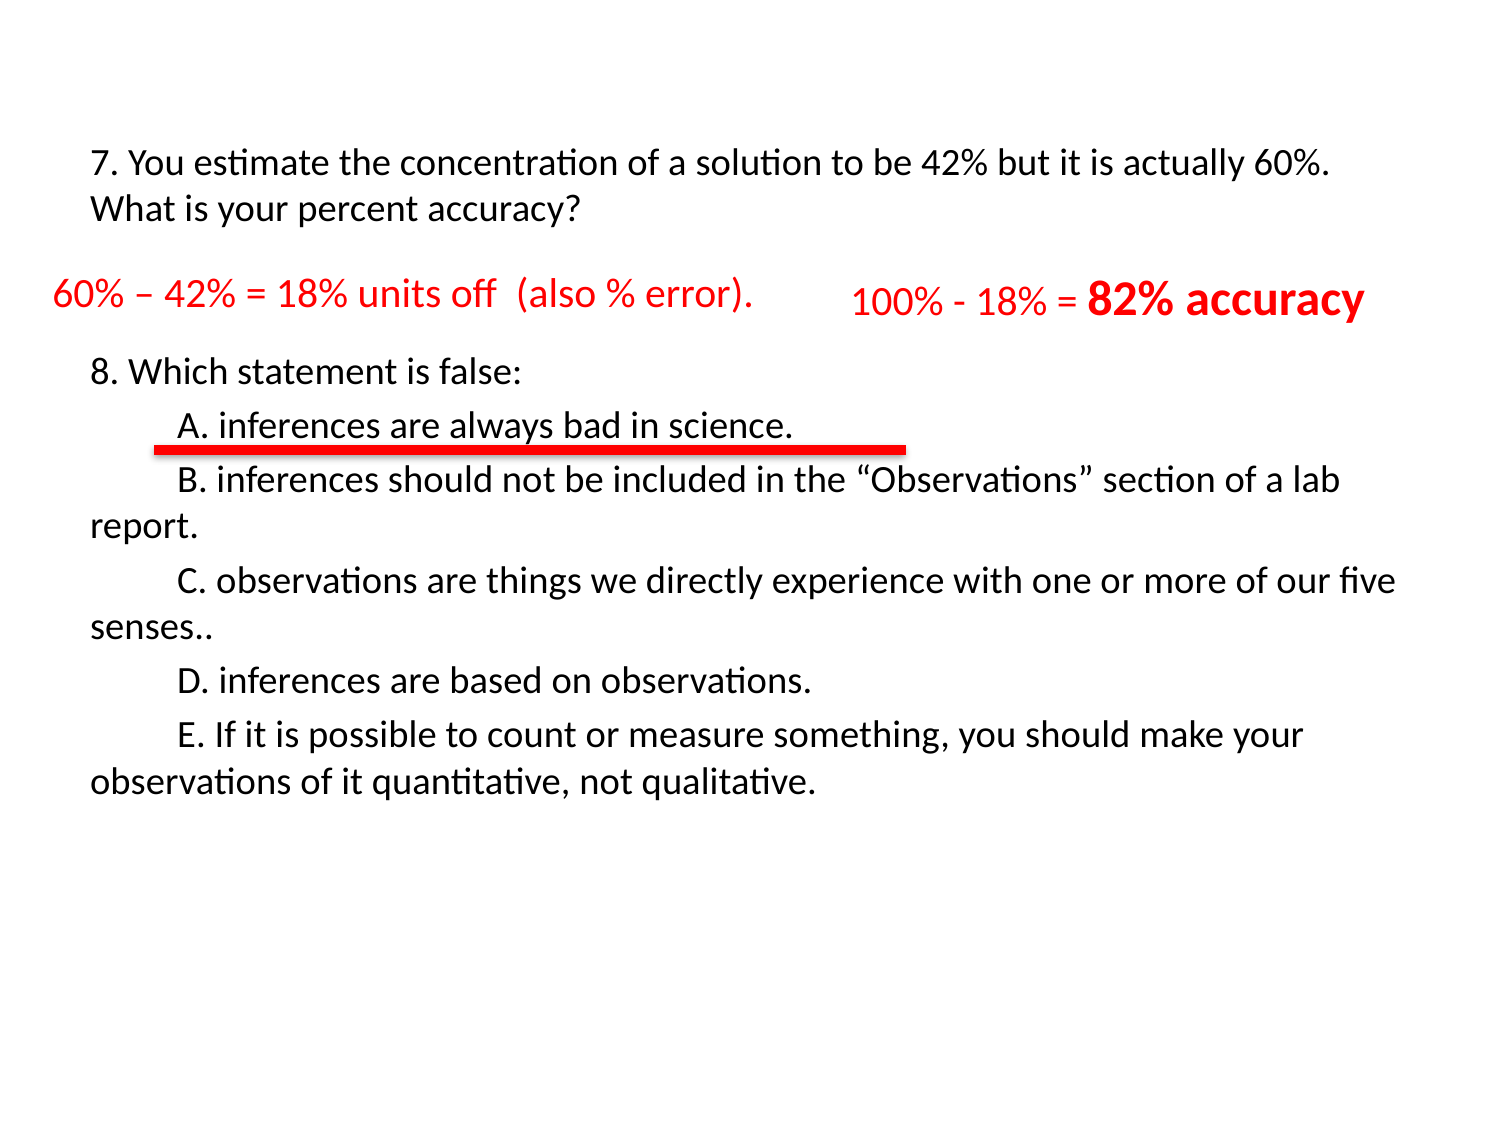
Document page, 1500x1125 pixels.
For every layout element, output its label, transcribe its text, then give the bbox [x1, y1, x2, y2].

text_box 100% - 18% = 82% accuracy [835, 258, 1388, 333]
text_box 60% – 42% = 18% units off (also % error). [37, 258, 835, 324]
list 7. You estimate the concentration of a solution to be 42% but it is actually 60%. What is your percent accuracy? 8. Which statement is false: A. inferences are always bad in science. B. inferences should not be included in the “Observations” section of a lab report. C. observations are things we directly experience with one or more of our five senses.. D. inferences are based on observations. E. If it is possible to count or measure something, you should make your observations of it quantitative, not qualitative. [75, 129, 1425, 872]
